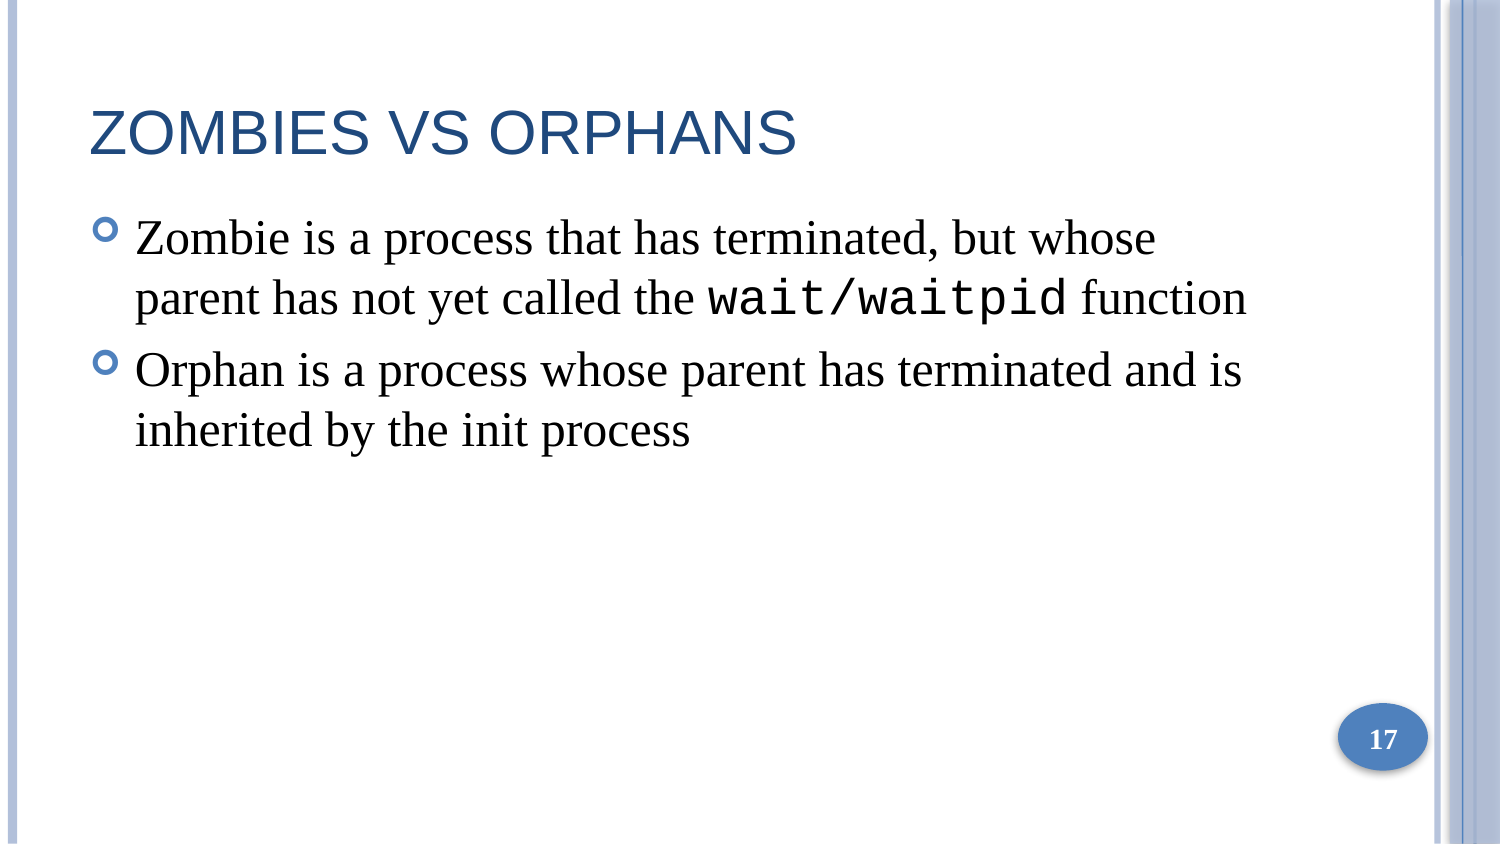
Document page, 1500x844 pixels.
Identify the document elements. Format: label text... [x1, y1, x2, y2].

list Zombie is a process that has terminated, but whose parent has not yet called the wait/waitpid function Orphan is a process whose parent has terminated and is inherited by the init process [75, 196, 1300, 797]
slide_number 17 [1333, 705, 1434, 770]
title Zombies vs Orphans [75, 33, 1300, 175]
